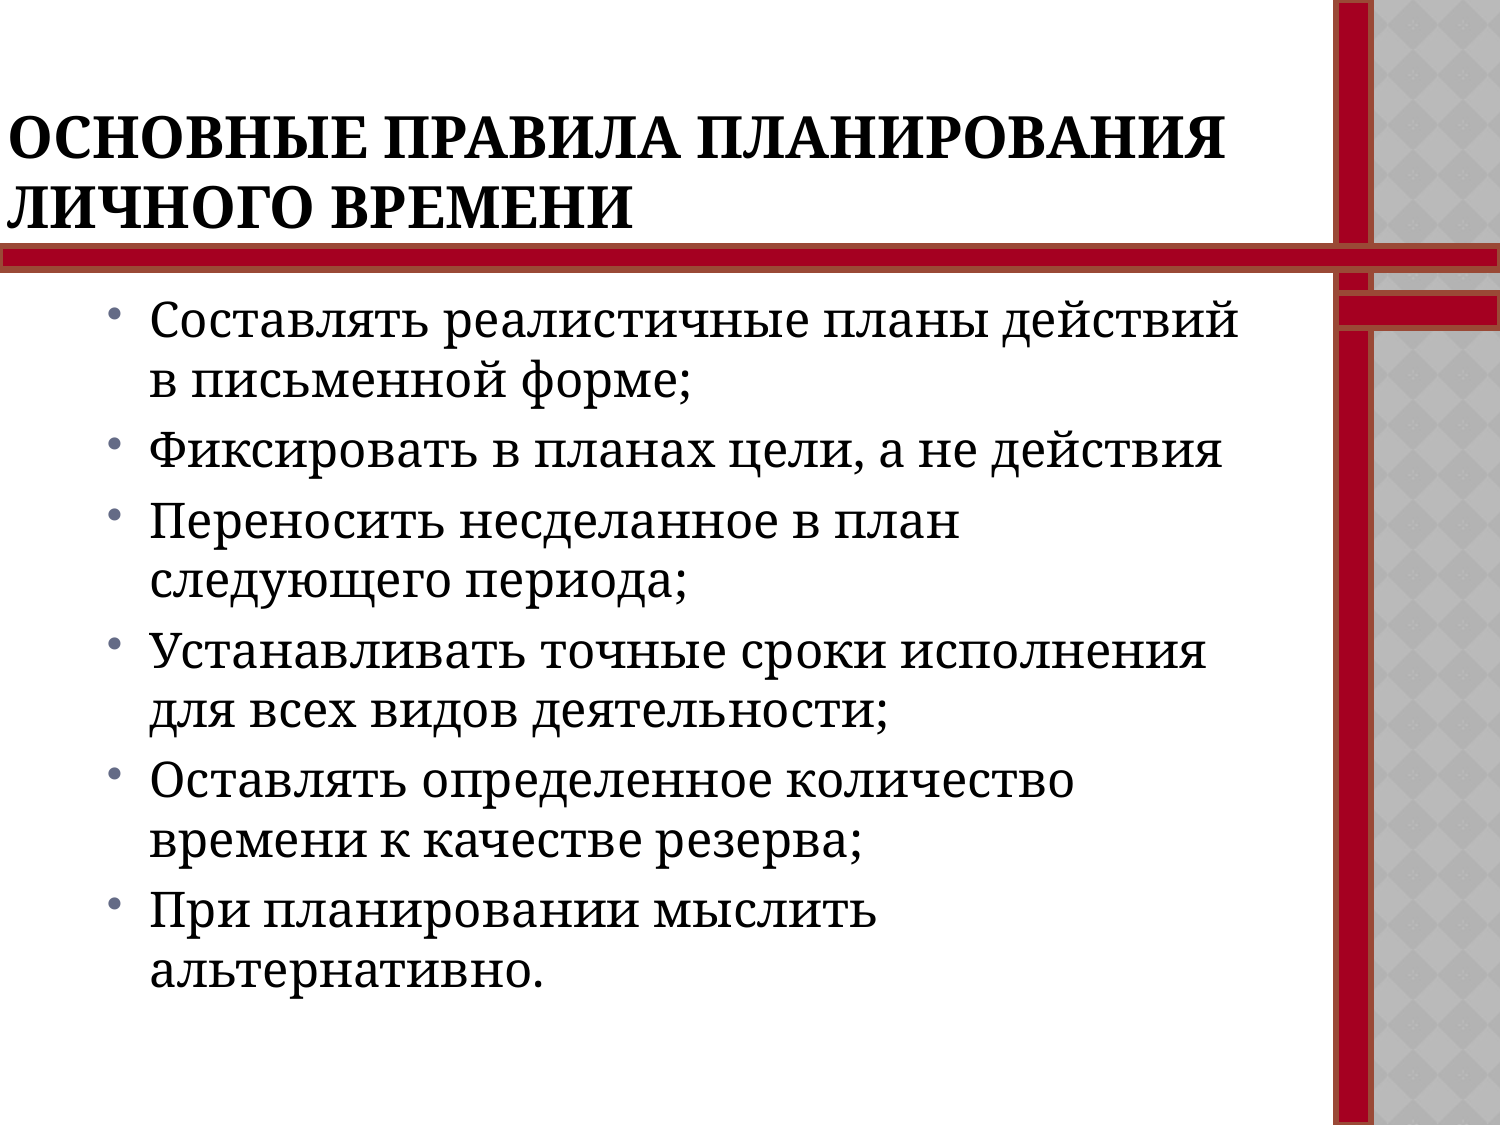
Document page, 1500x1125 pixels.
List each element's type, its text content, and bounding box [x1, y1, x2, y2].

list Составлять реалистичные планы действий в письменной форме; Фиксировать в планах цели, а не действия Переносить несделанное в план следующего периода; Устанавливать точные сроки исполнения для всех видов деятельности; Оставлять определенное количество времени к качестве резерва; При планировании мыслить альтернативно. [93, 281, 1282, 1013]
title Основные правила планирования личного времени [0, 52, 1465, 240]
